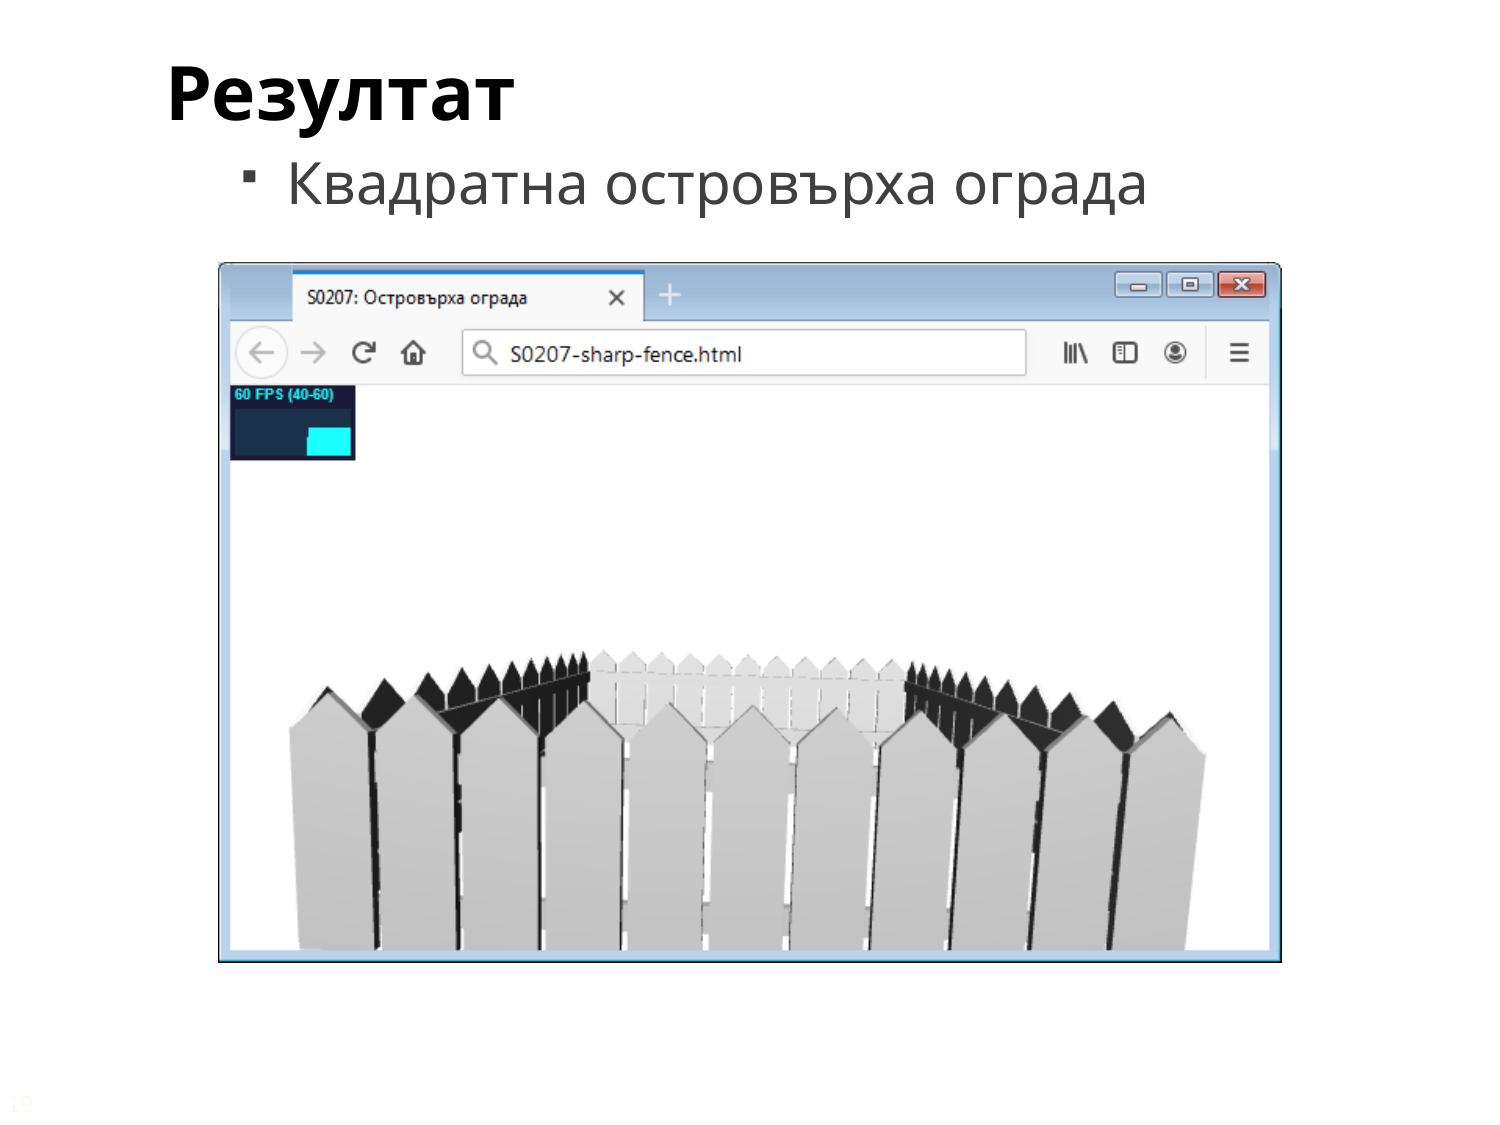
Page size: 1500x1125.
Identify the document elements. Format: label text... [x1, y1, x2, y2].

picture [218, 262, 1282, 963]
list Резултат Квадратна островърха ограда [150, 37, 1488, 1113]
